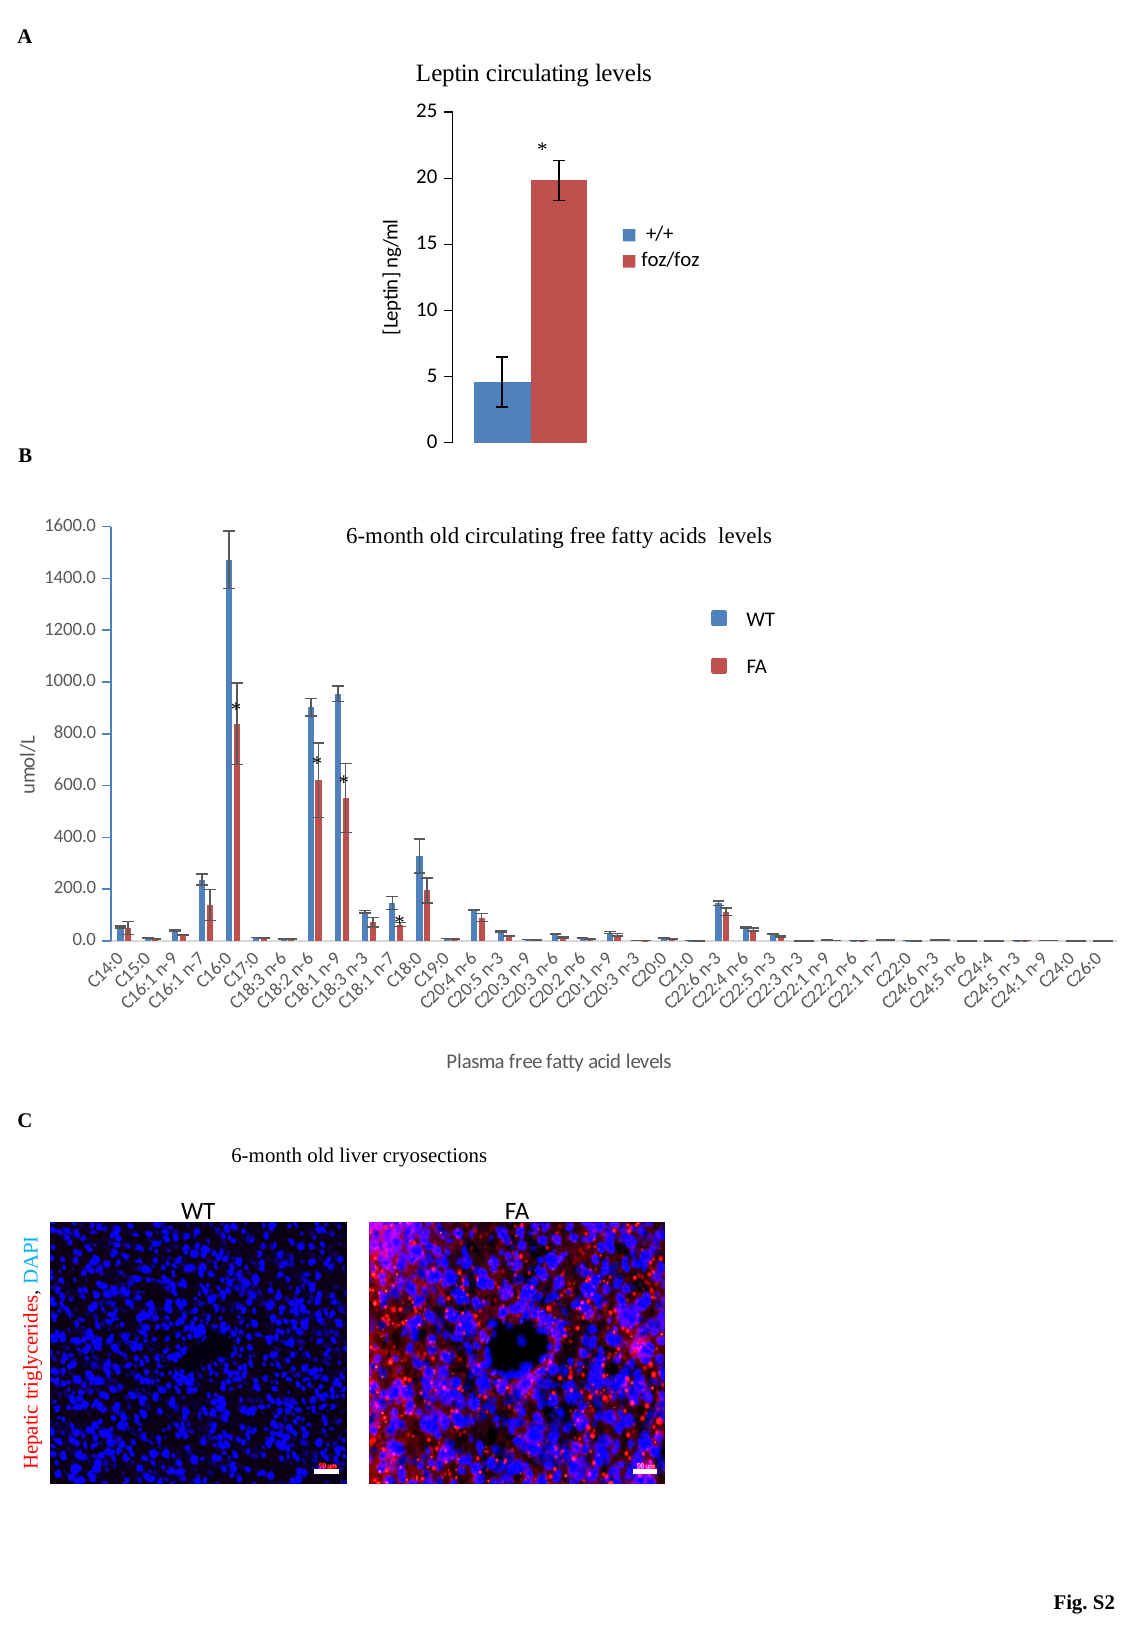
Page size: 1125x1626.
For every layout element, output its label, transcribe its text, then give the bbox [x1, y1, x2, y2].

chart [348, 35, 719, 462]
text_box Fig. S2 [1043, 1584, 1125, 1625]
text_box C [2, 1099, 48, 1140]
text_box 6-month old liver cryosections [180, 1137, 538, 1172]
text_box B [3, 433, 47, 474]
text_box A [2, 15, 48, 56]
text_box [49, 1186, 666, 1484]
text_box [12, 512, 1125, 1081]
text_box Hepatic triglycerides, DAPI [12, 1219, 45, 1488]
